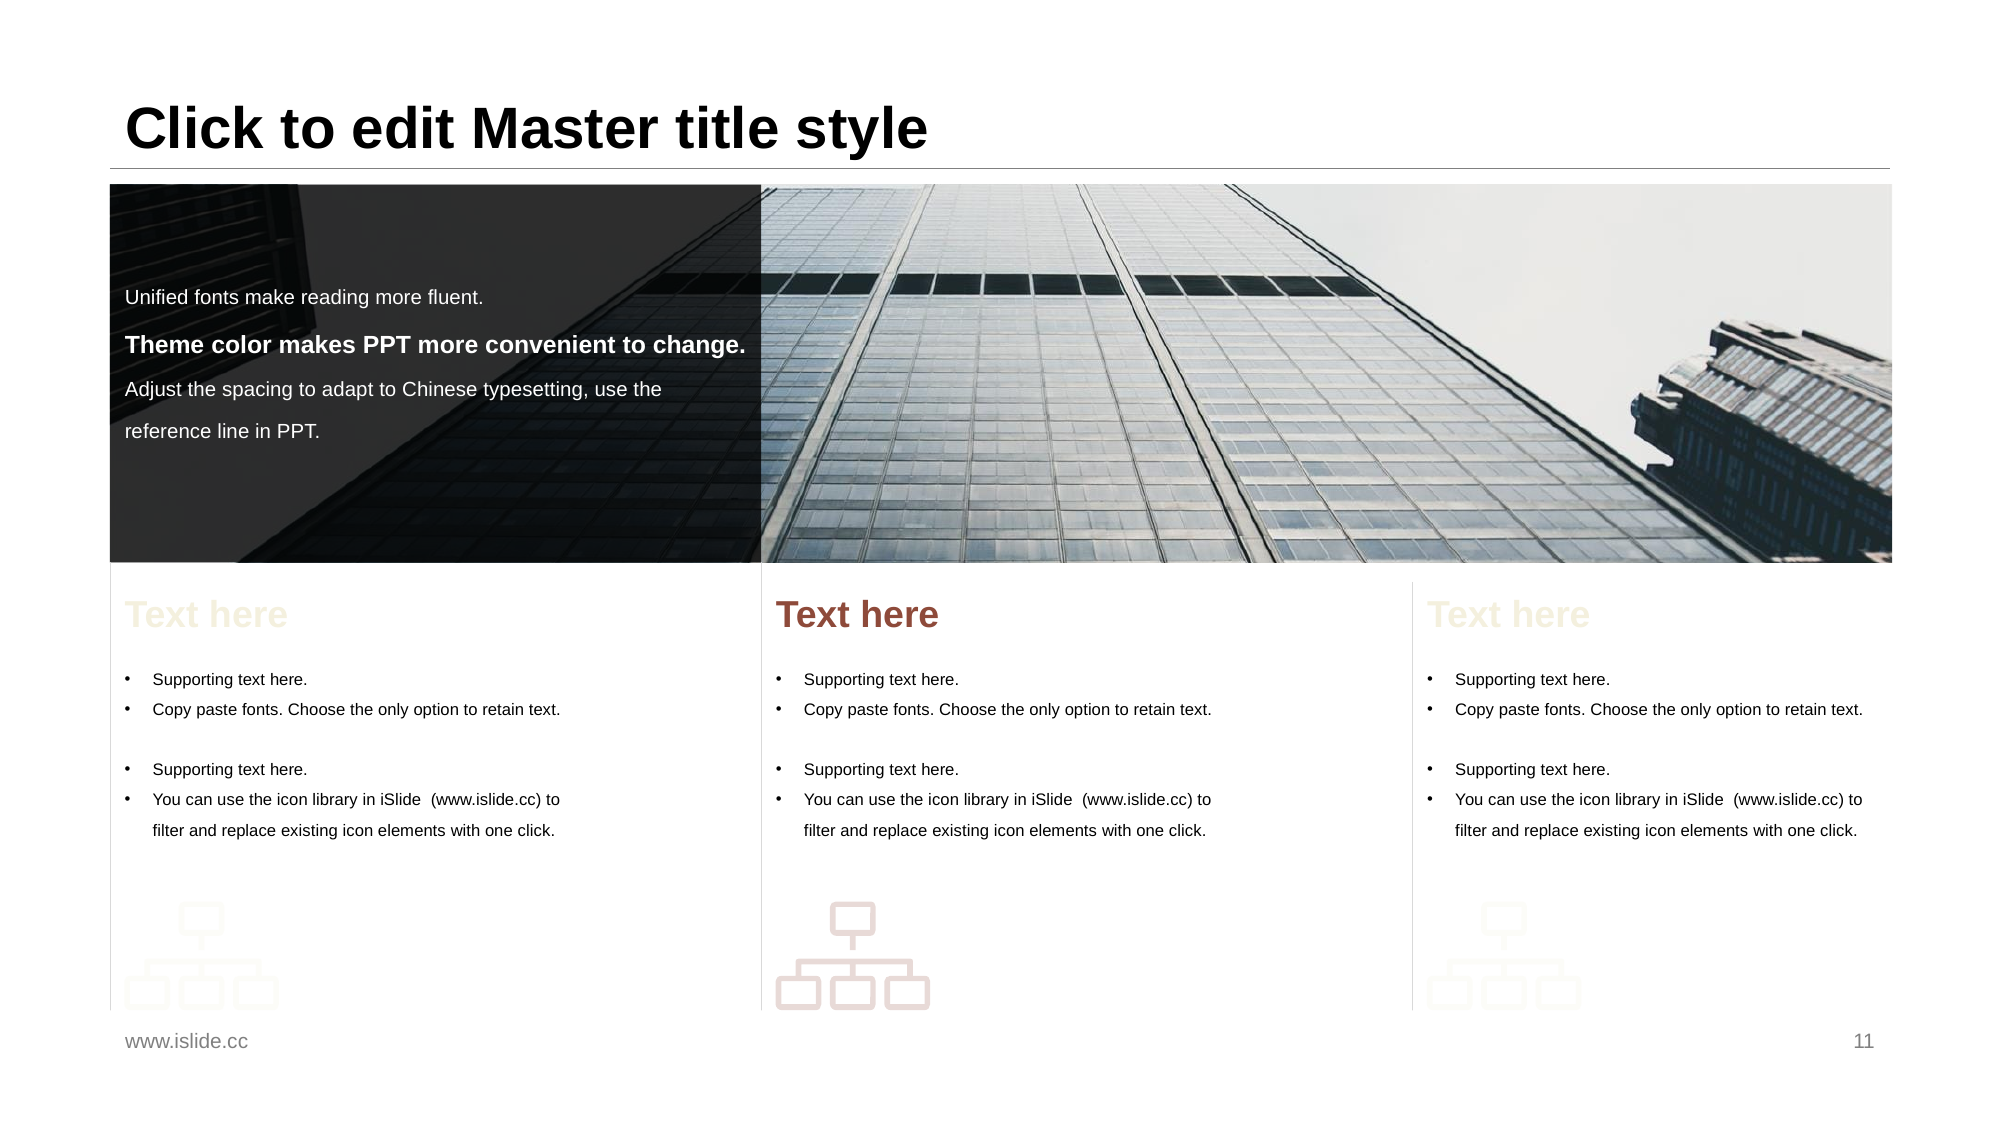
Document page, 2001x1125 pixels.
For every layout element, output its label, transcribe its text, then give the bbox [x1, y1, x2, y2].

slide_number 11 [1412, 1023, 1890, 1058]
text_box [109, 184, 1893, 1011]
title Click to edit Master title style [109, 0, 1890, 169]
footer www.islide.cc [109, 1023, 790, 1058]
